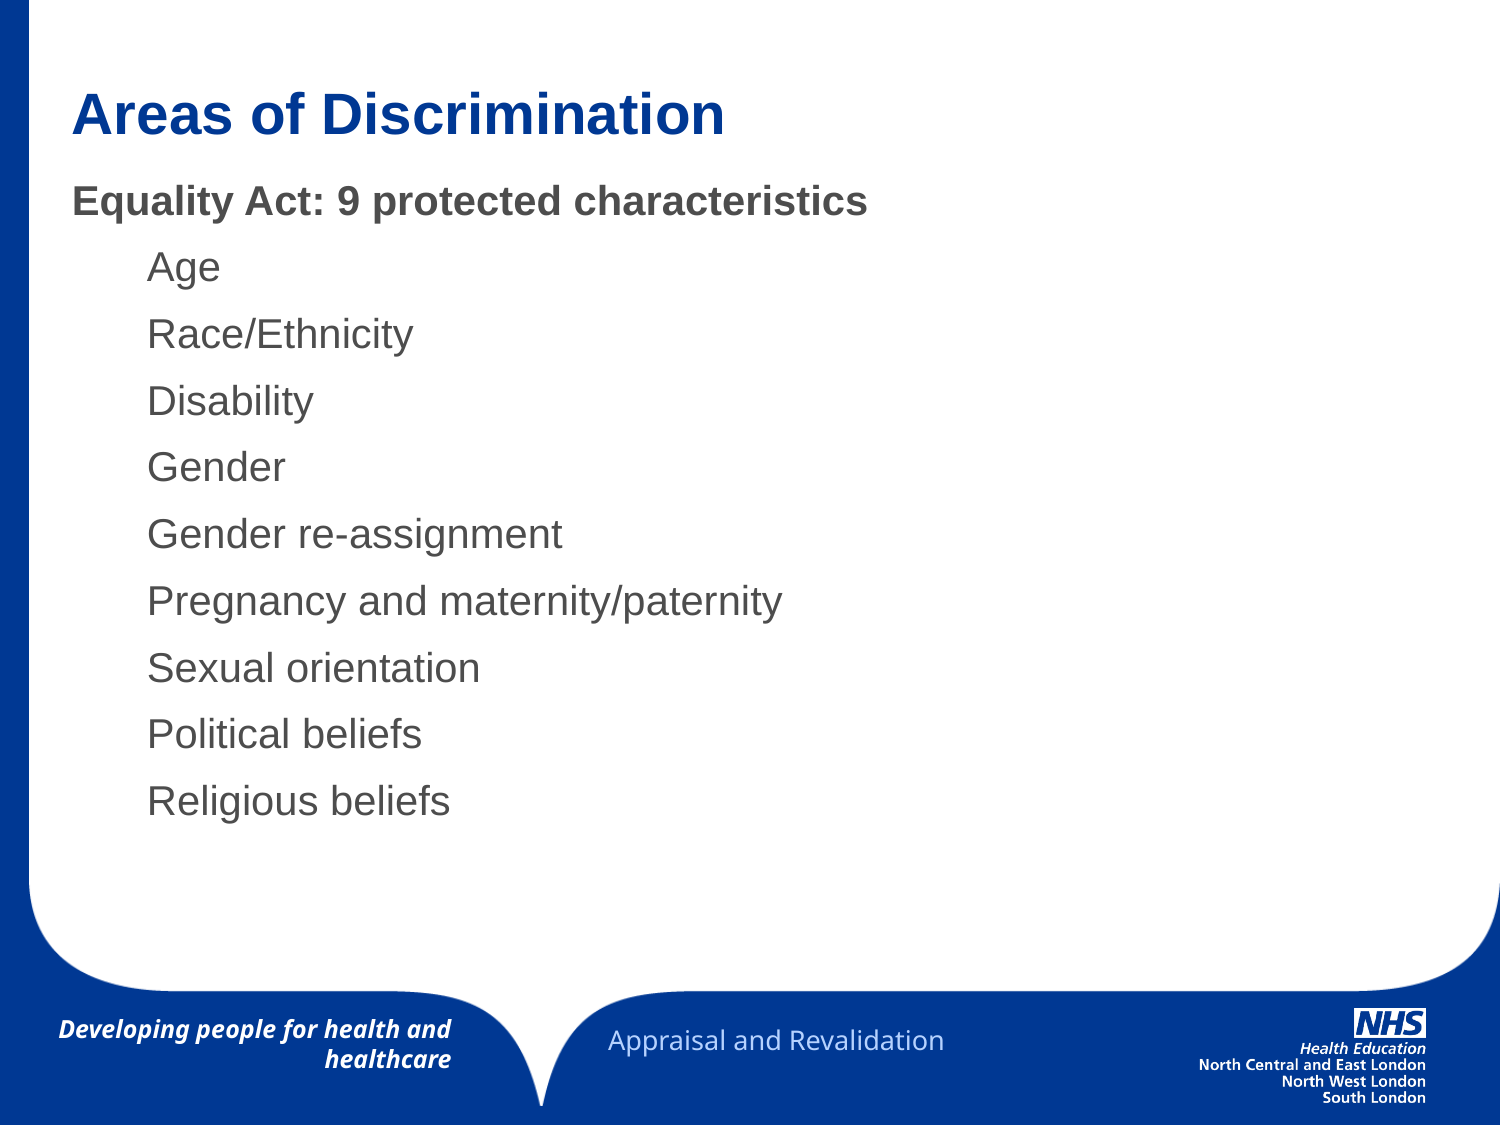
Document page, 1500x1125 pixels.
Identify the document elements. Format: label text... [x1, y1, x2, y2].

list Equality Act: 9 protected characteristics Age Race/Ethnicity Disability Gender Gender re-assignment Pregnancy and maternity/paternity Sexual orientation Political beliefs Religious beliefs [71, 183, 1430, 953]
picture [29, 0, 1500, 1106]
title Areas of Discrimination [71, 89, 1430, 183]
